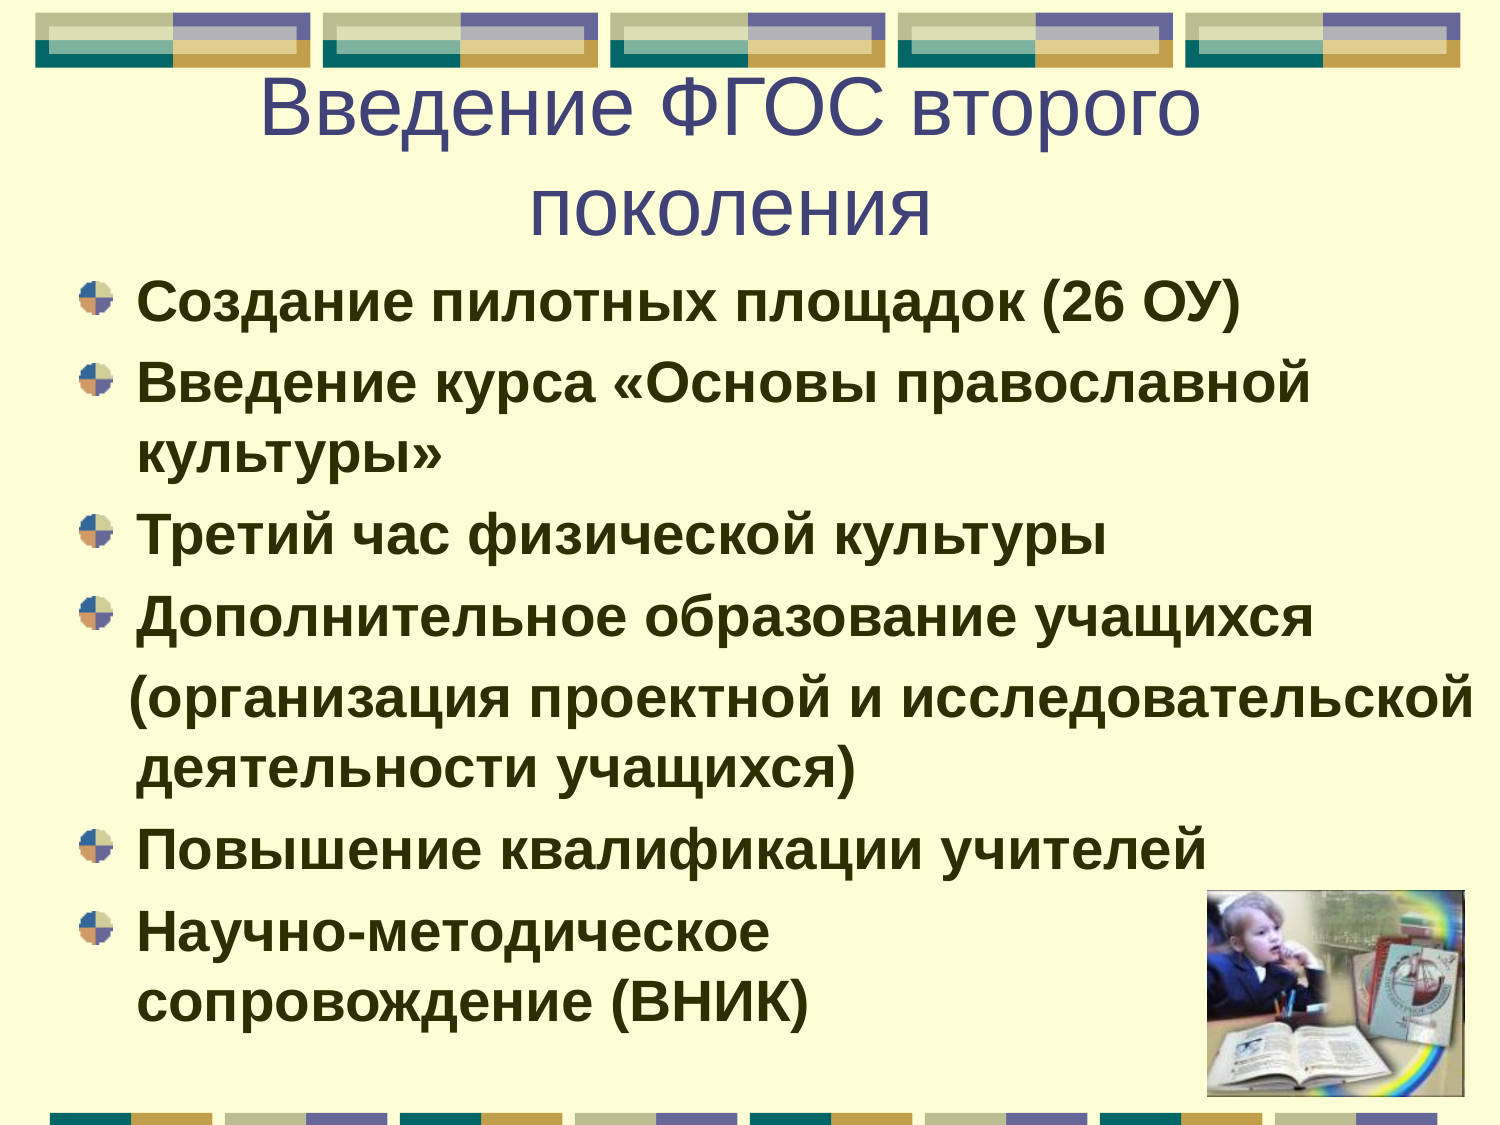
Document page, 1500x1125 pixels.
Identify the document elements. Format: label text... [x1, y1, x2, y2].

title Введение ФГОС второго поколения [93, 58, 1369, 247]
picture [79, 514, 113, 548]
picture [79, 281, 113, 315]
picture [79, 829, 113, 863]
picture [79, 911, 113, 945]
picture [79, 363, 113, 396]
picture [79, 596, 113, 630]
picture [1206, 890, 1466, 1097]
list Создание пилотных площадок (26 ОУ) Введение курса «Основы православной культуры» Третий час физической культуры Дополнительное образование учащихся (организация проектной и исследовательской деятельности учащихся) Повышение квалификации учителей Научно-методическое сопровождение (ВНИК) [64, 255, 1500, 1048]
